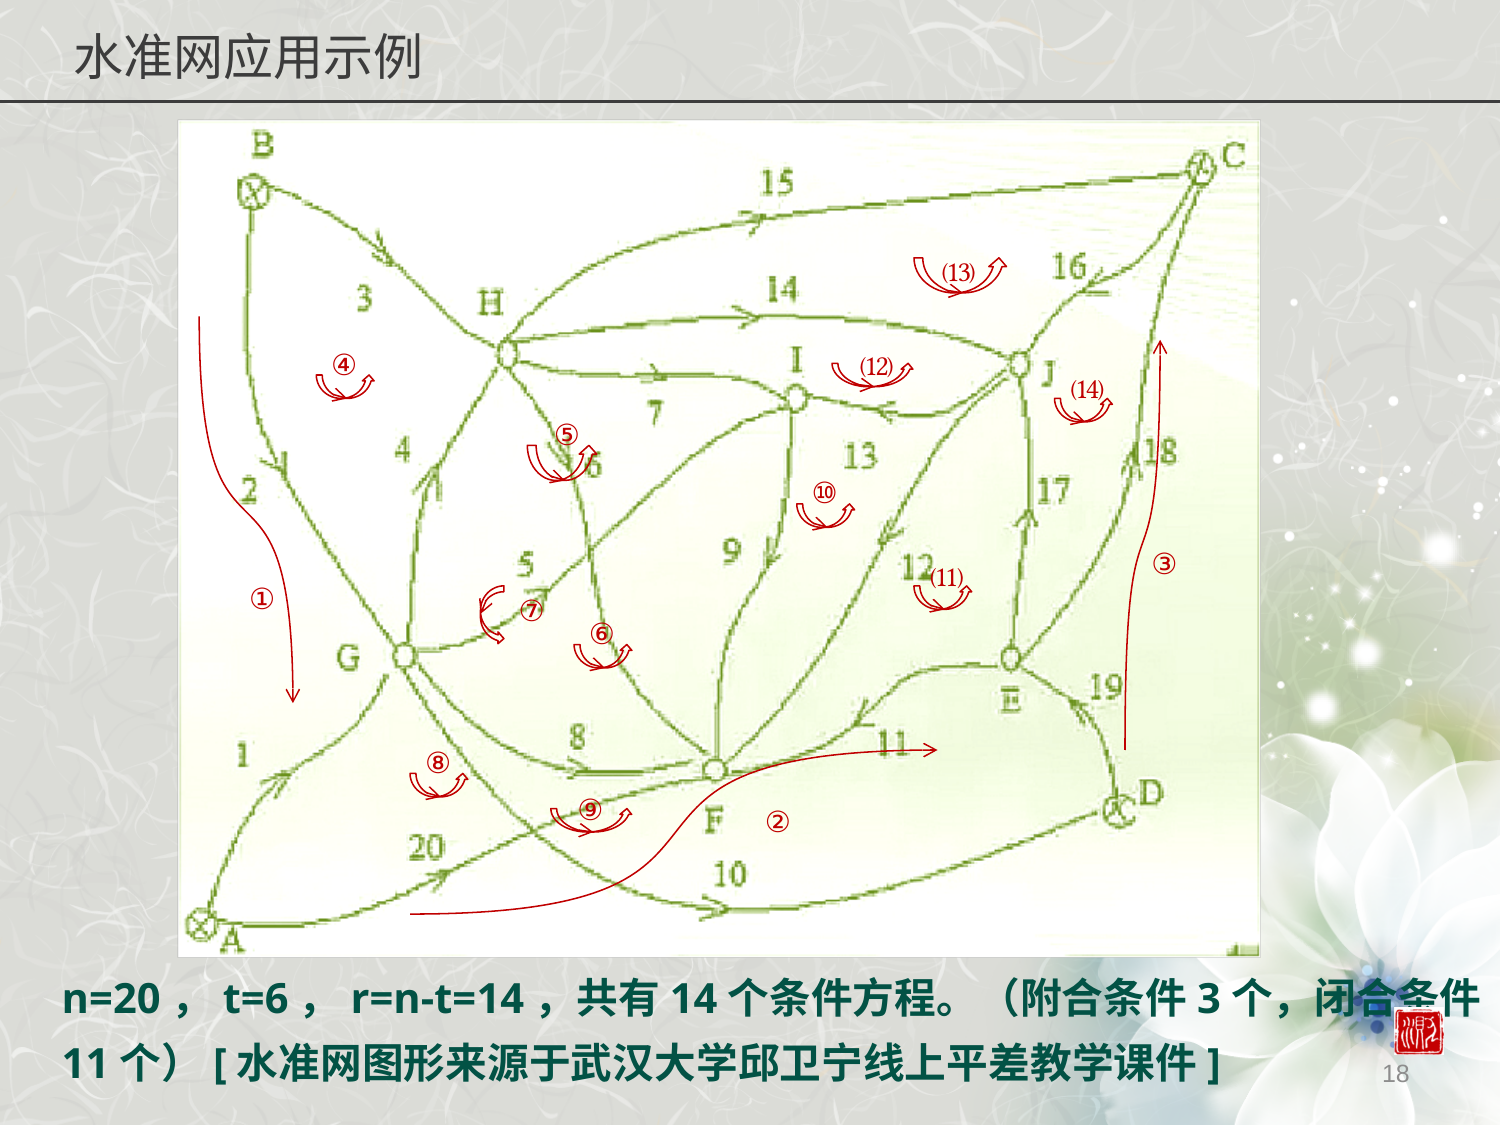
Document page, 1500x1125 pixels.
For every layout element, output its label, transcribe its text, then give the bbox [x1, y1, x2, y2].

text_box n=20，t=6，r=n-t=14，共有14个条件方程。（附合条件3个，闭合条件11个）[水准网图形来源于武汉大学邱卫宁线上平差教学课件] [46, 949, 1500, 1094]
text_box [52, 462, 440, 557]
picture [1394, 1007, 1444, 1055]
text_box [409, 749, 938, 915]
picture [0, 0, 1500, 100]
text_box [937, 527, 1348, 563]
text_box 水准网应用示例 [58, 0, 856, 93]
picture [0, 103, 1500, 1125]
slide_number 18 [1074, 1042, 1425, 1103]
